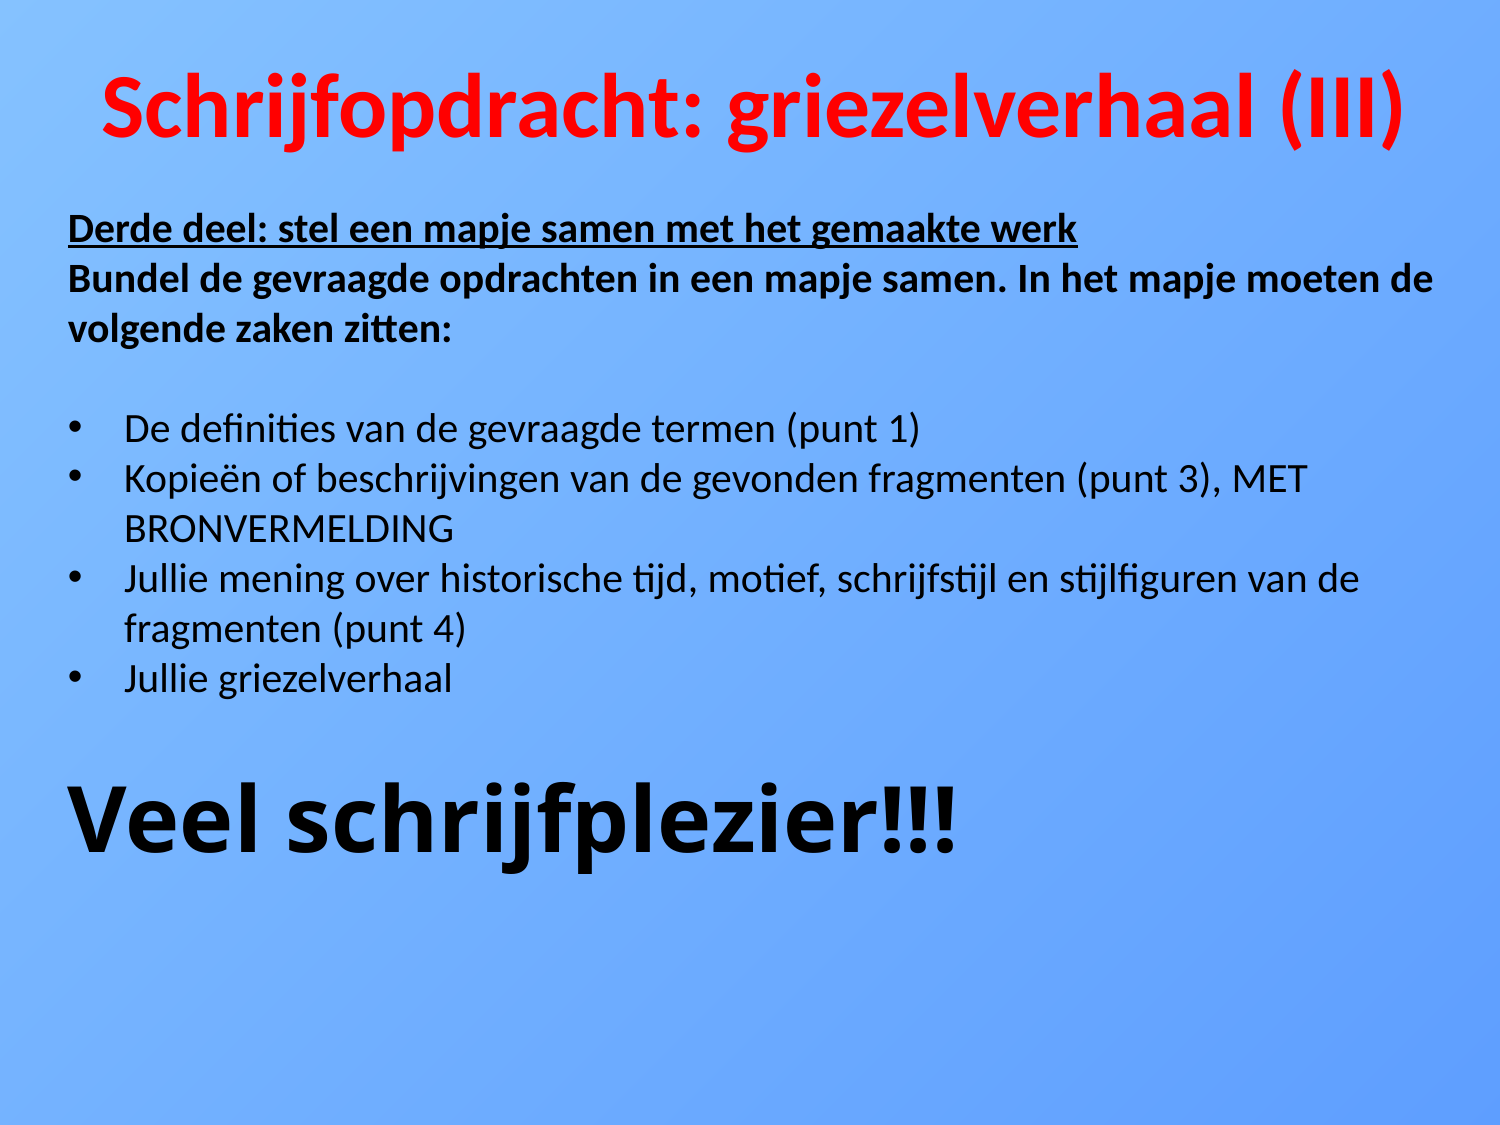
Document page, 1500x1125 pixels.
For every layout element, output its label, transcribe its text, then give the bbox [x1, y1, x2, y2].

text_box Schrijfopdracht: griezelverhaal (III) Derde deel: stel een mapje samen met het gemaakte werk Bundel de gevraagde opdrachten in een mapje samen. In het mapje moeten de volgende zaken zitten: De definities van de gevraagde termen (punt 1) Kopieën of beschrijvingen van de gevonden fragmenten (punt 3), MET BRONVERMELDING Jullie mening over historische tijd, motief, schrijfstijl en stijlfiguren van de fragmenten (punt 4) Jullie griezelverhaal Veel schrijfplezier!!! [53, 38, 1458, 879]
